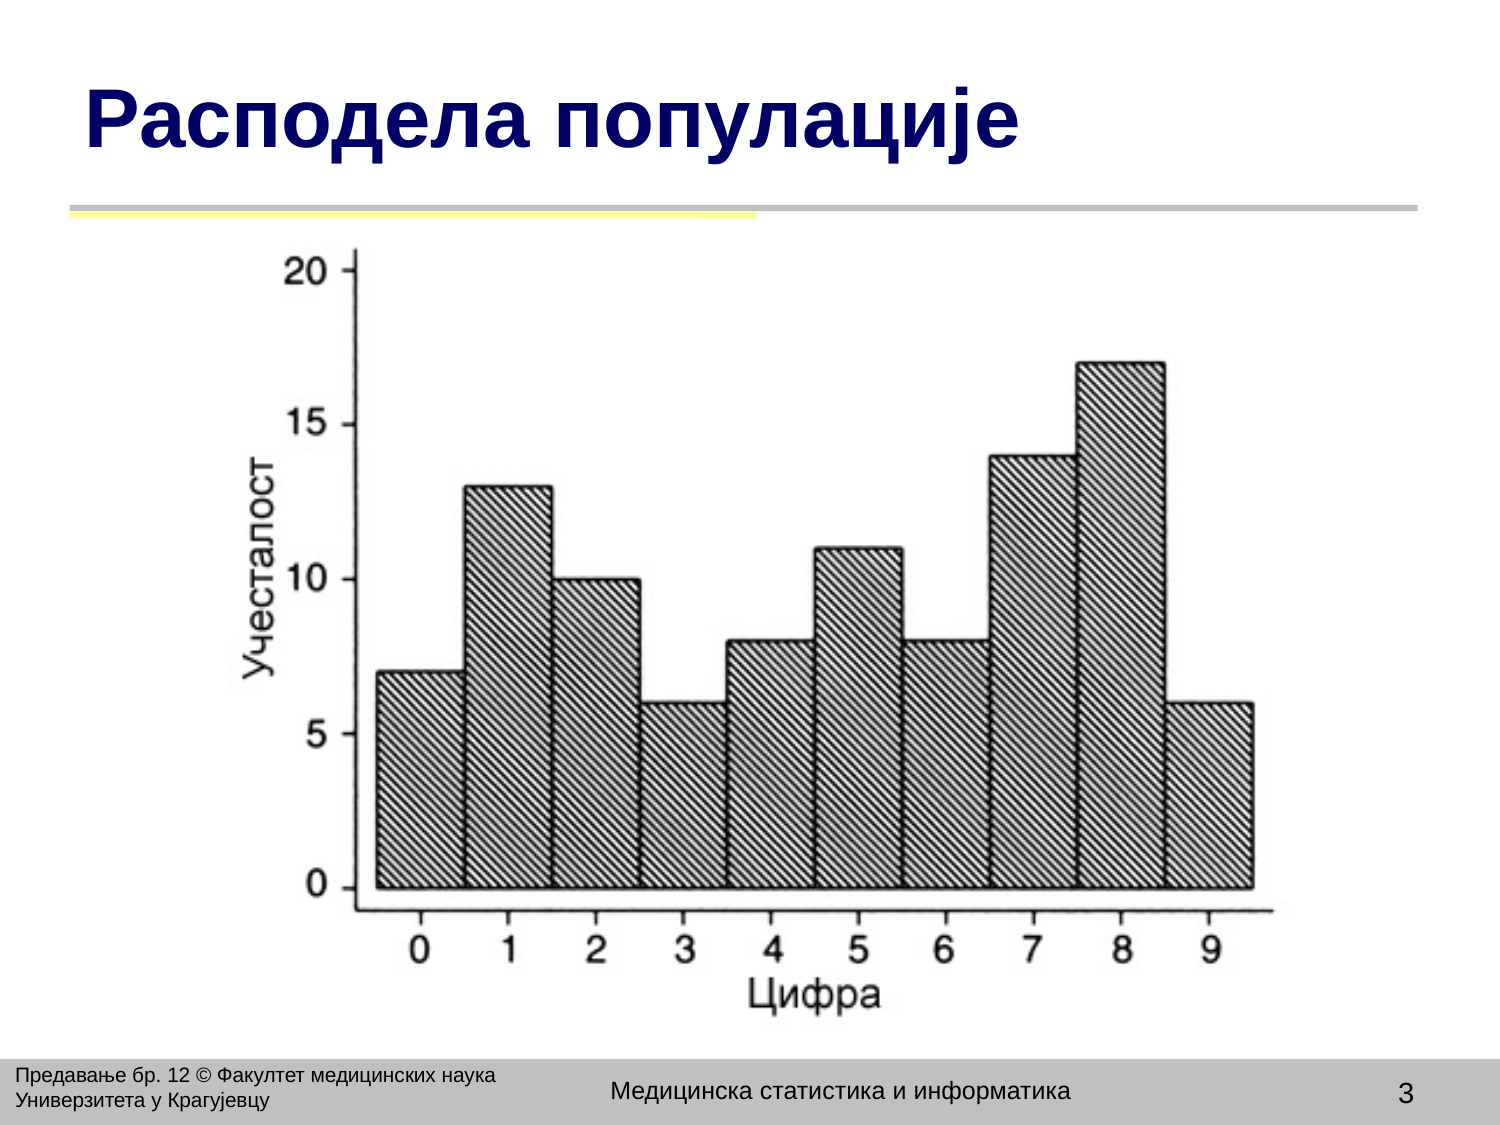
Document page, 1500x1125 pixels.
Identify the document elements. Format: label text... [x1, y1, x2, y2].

slide_number Предавање бр. 12 © Факултет медицинских наука Универзитета у Крагујевцу [0, 1053, 601, 1108]
picture [226, 228, 1296, 1034]
slide_number 3 [1181, 1066, 1430, 1125]
title Расподела популације [69, 19, 1426, 208]
footer Медицинска статистика и информатика [512, 1066, 1170, 1125]
